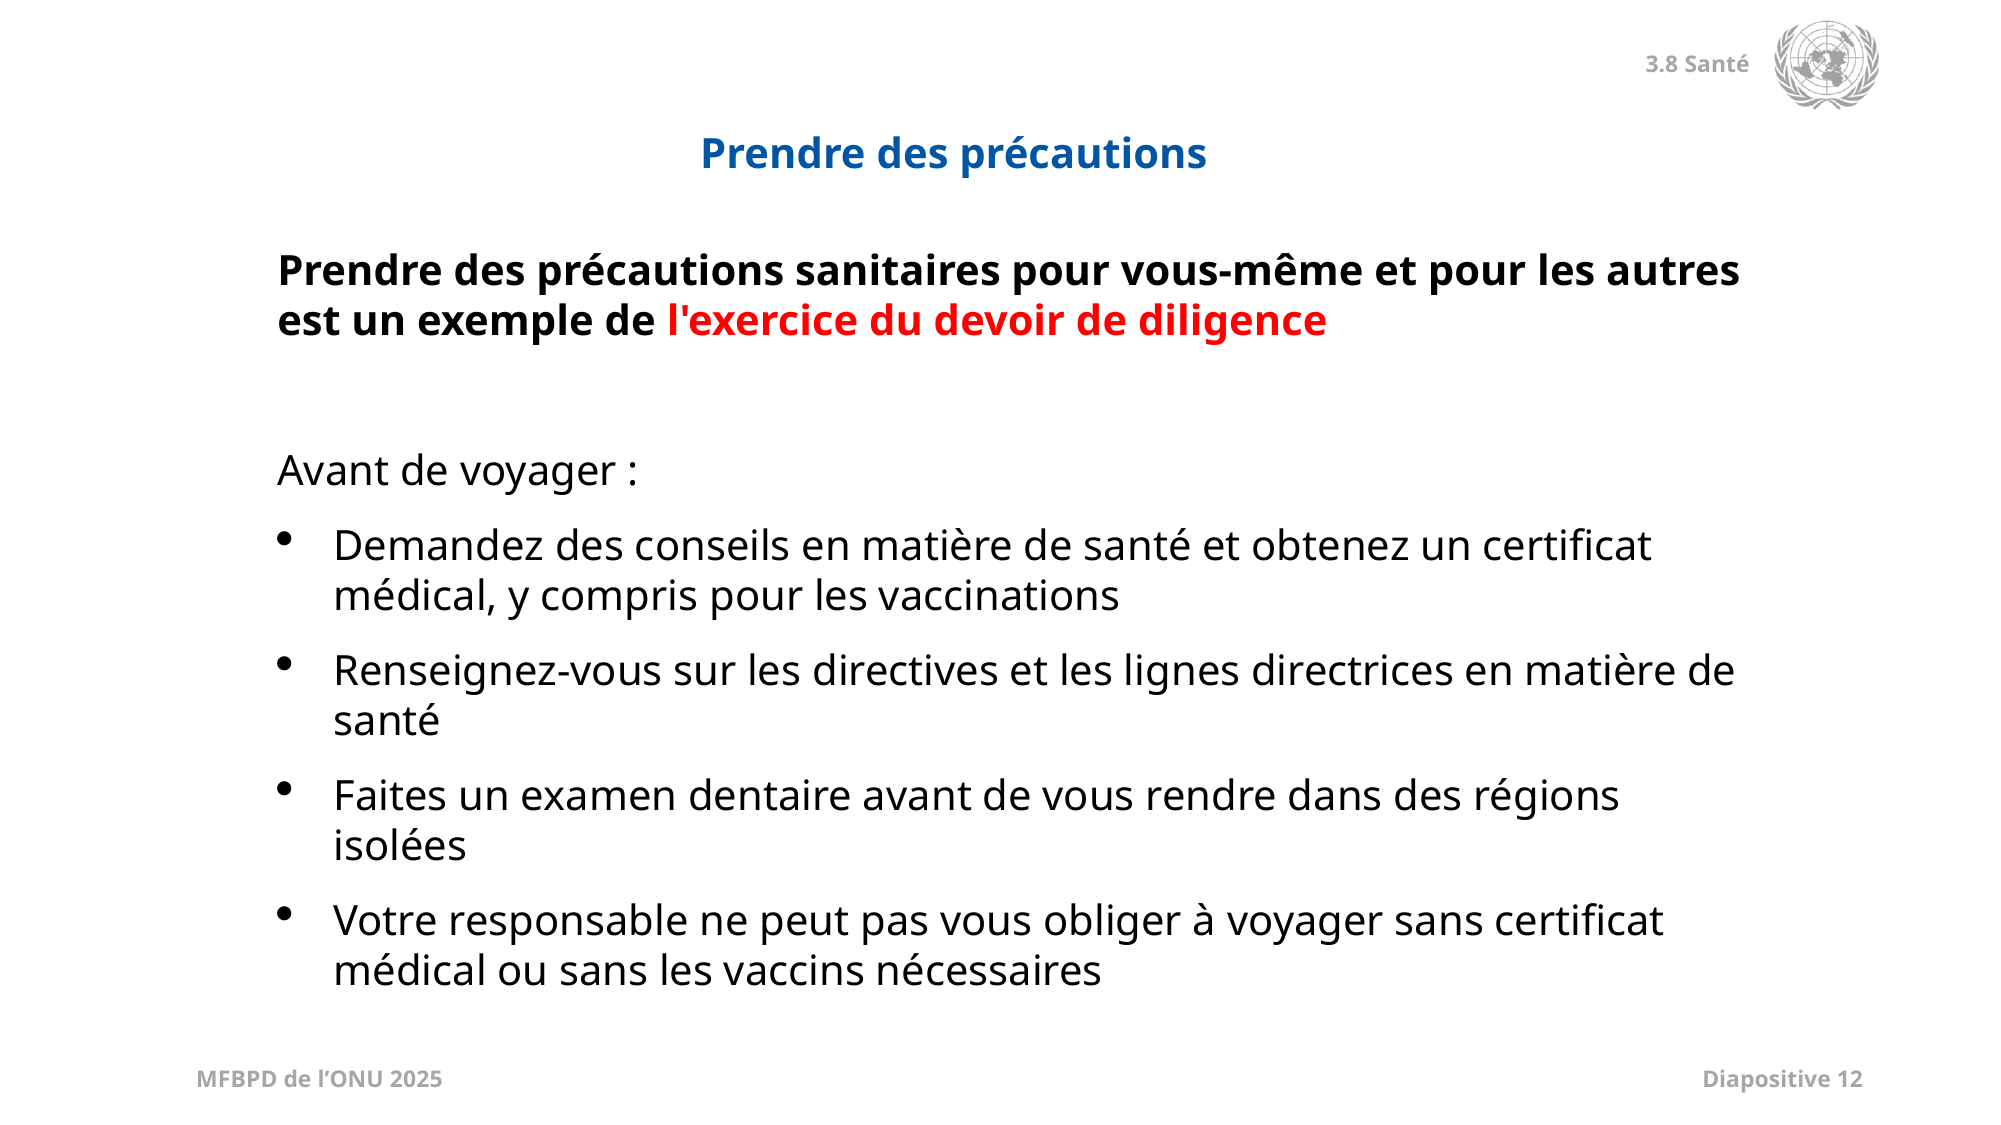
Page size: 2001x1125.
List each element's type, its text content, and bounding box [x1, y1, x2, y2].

text_box Prendre des précautions [158, 119, 1750, 185]
text_box Prendre des précautions sanitaires pour vous-même et pour les autres est un exemple de l'exercice du devoir de diligence Avant de voyager : Demandez des conseils en matière de santé et obtenez un certificat médical, y compris pour les vaccinations Renseignez-vous sur les directives et les lignes directrices en matière de santé Faites un examen dentaire avant de vous rendre dans des régions isolées Votre responsable ne peut pas vous obliger à voyager sans certificat médical ou sans les vaccins nécessaires [262, 235, 1770, 1002]
